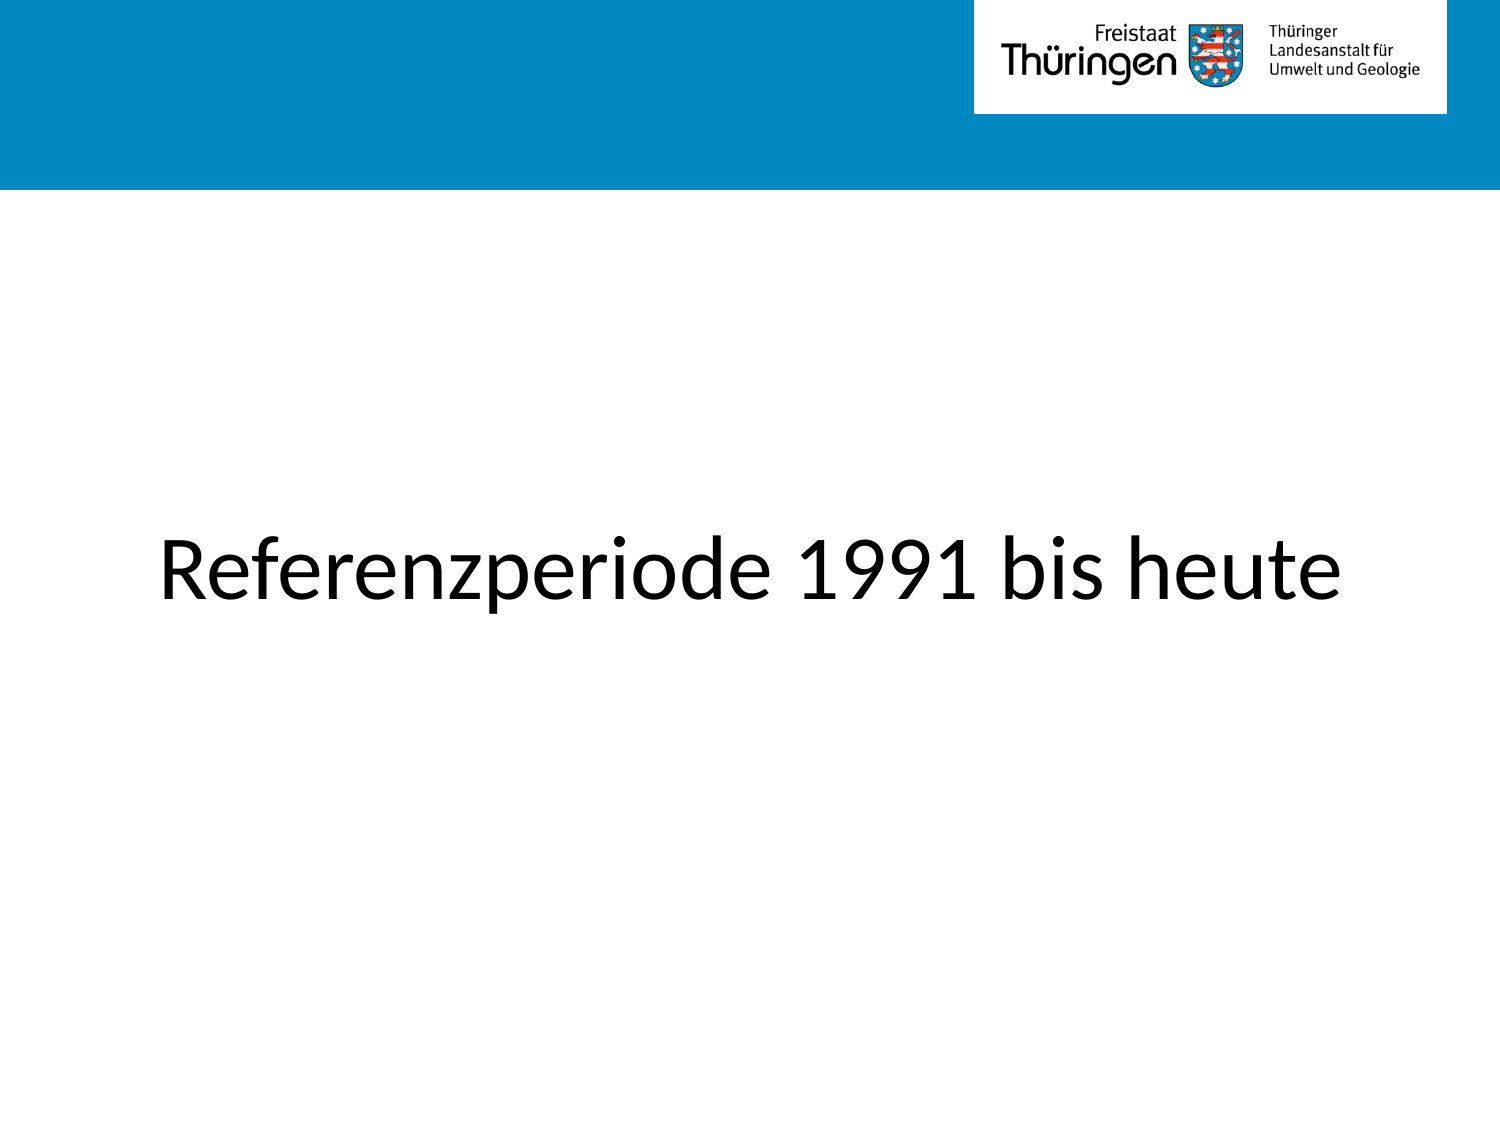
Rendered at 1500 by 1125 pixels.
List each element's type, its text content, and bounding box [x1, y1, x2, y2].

picture [975, 0, 1446, 113]
title Referenzperiode 1991 bis heute [76, 468, 1427, 657]
